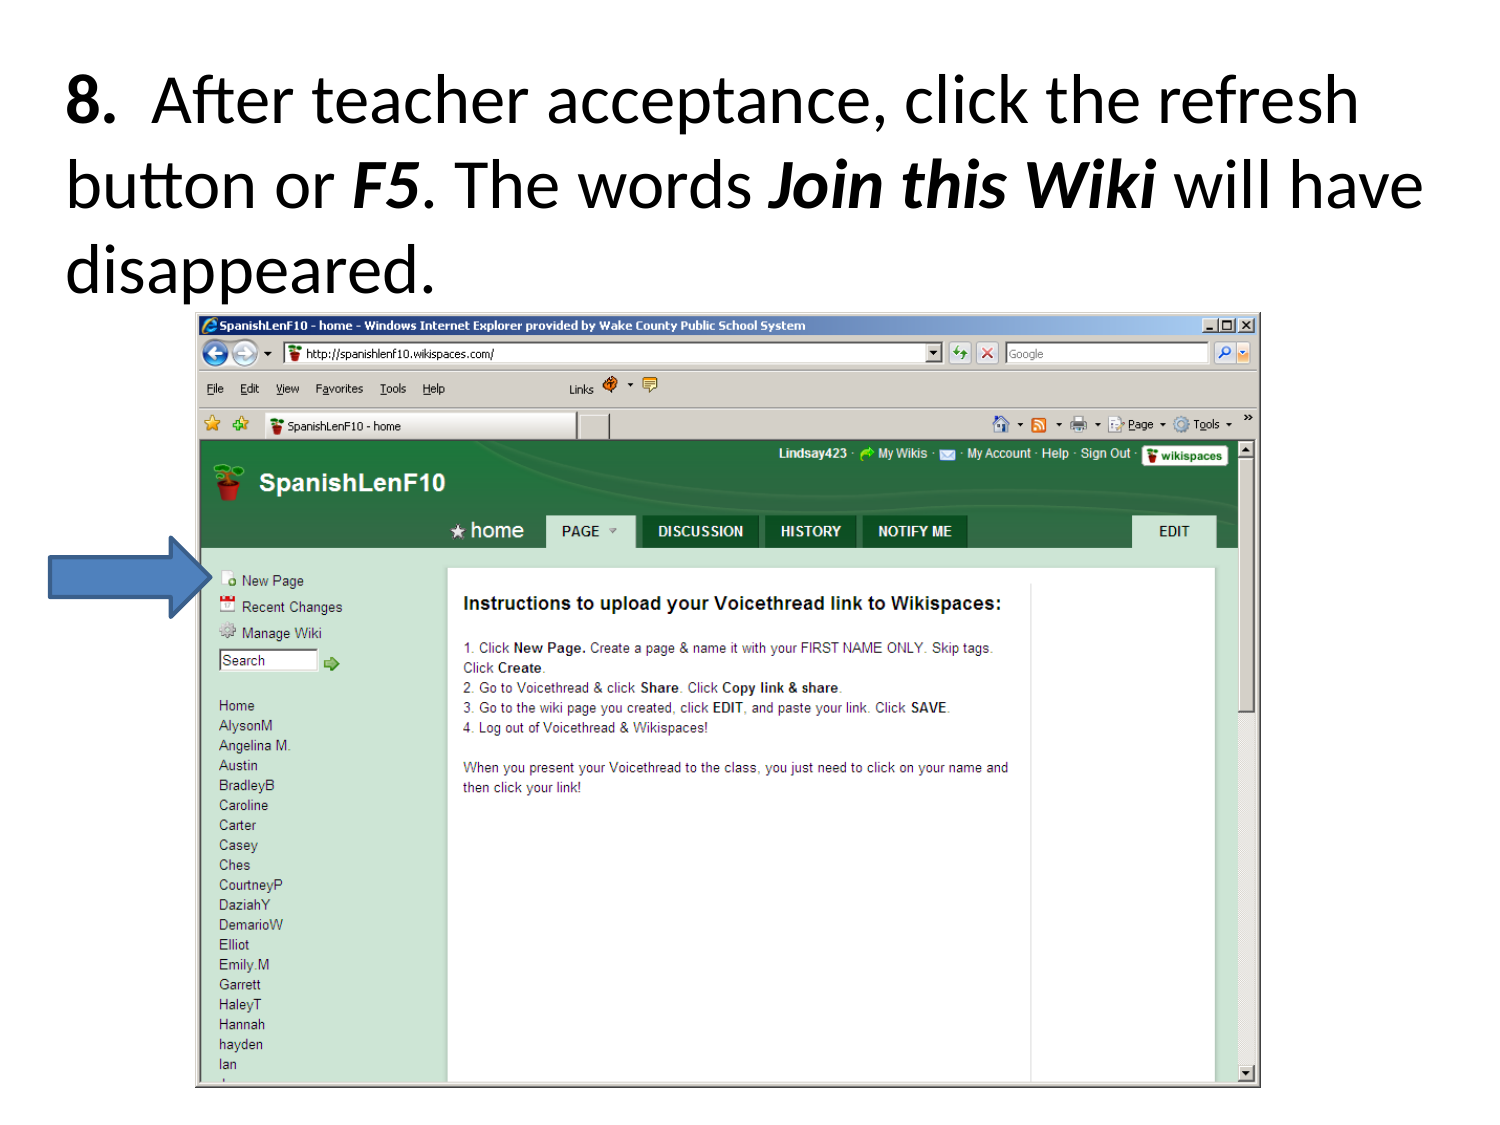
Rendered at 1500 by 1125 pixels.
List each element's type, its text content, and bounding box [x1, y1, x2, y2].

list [194, 312, 1261, 1088]
title 8. After teacher acceptance, click the refresh button or F5. The words Join this Wiki will have disappeared. [50, 45, 1450, 400]
text_box [47, 535, 189, 619]
